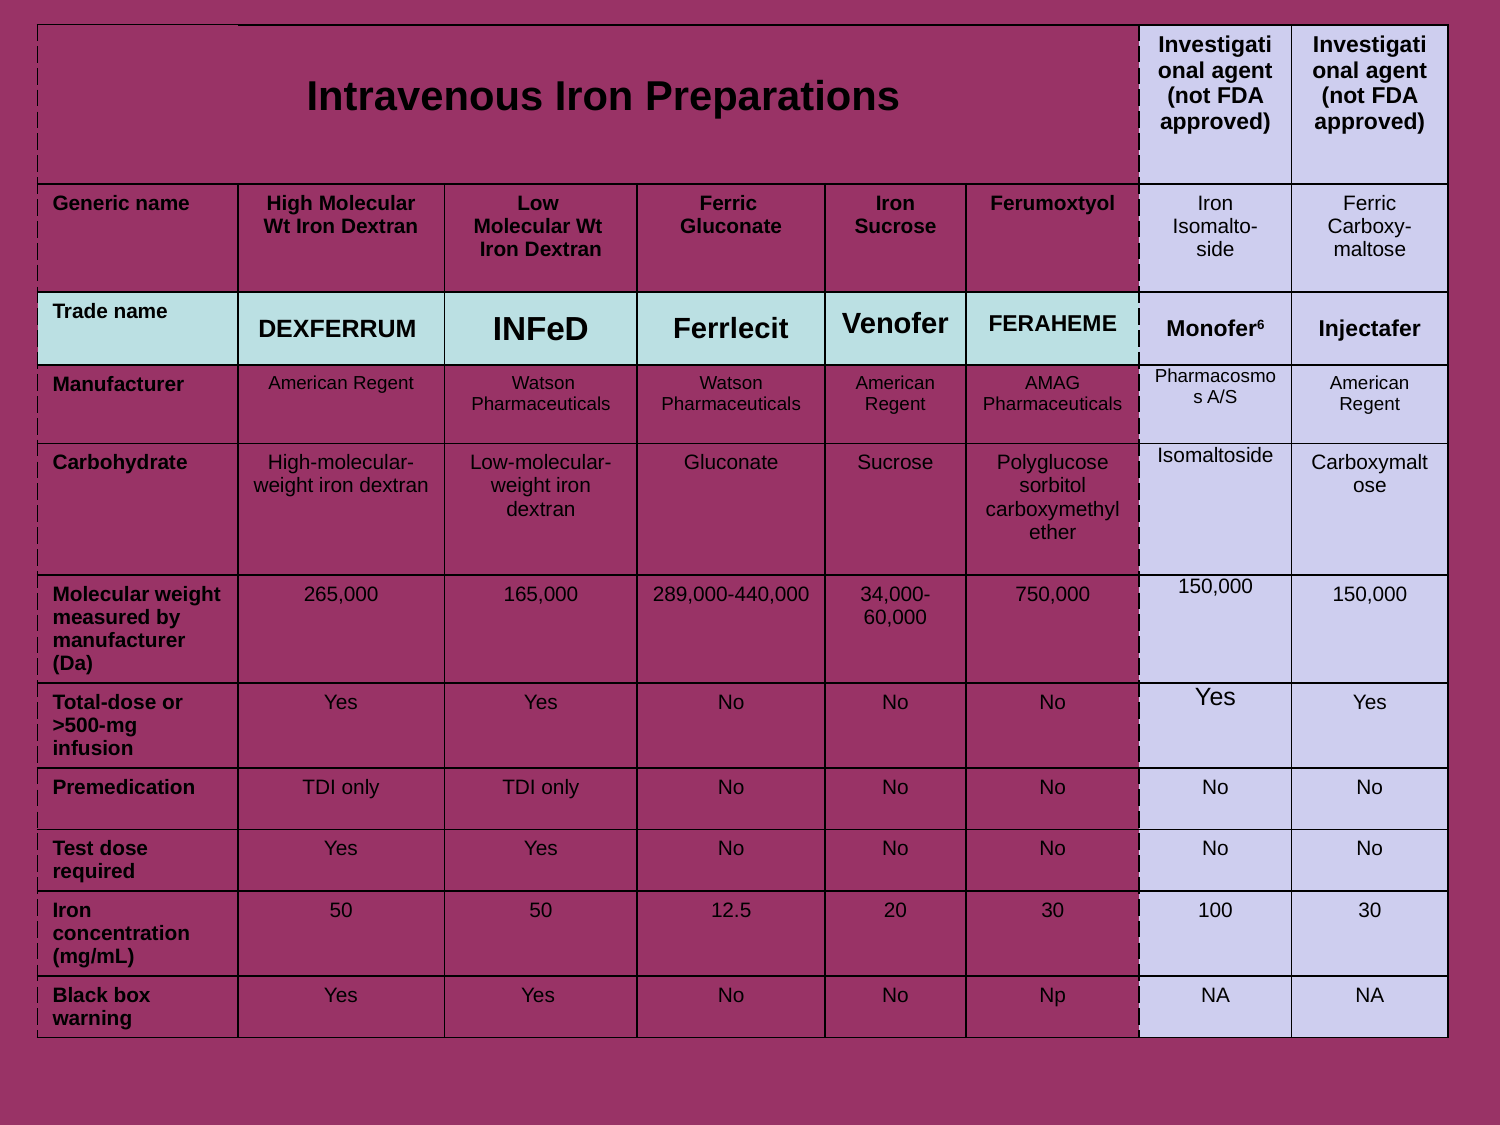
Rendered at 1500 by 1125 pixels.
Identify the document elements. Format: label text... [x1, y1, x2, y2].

table_cell 50 [445, 892, 636, 975]
table_cell Yes [1292, 684, 1447, 767]
table_cell 30 [1292, 892, 1447, 975]
table_cell No [826, 769, 965, 829]
table_header [38, 25, 238, 183]
table_cell No [967, 830, 1139, 890]
table_cell Test dose required [38, 830, 237, 890]
table_cell 30 [967, 892, 1139, 975]
table_cell Pharmacosmos A/S [1139, 366, 1291, 443]
table_cell Watson Pharmaceuticals [638, 366, 824, 443]
table_cell Yes [445, 684, 636, 767]
table_cell Sucrose [826, 444, 965, 574]
table_cell DEXFERRUM [239, 293, 444, 364]
table_cell No [638, 769, 824, 829]
table_cell NA [1292, 977, 1447, 1037]
table_cell No [1292, 769, 1447, 829]
table_cell 265,000 [239, 576, 444, 682]
table_cell 12.5 [638, 892, 824, 975]
table_cell American Regent [826, 366, 965, 443]
table_cell Total-dose or >500-mg infusion [38, 684, 237, 767]
table_cell Yes [239, 830, 444, 890]
table_cell Yes [445, 830, 636, 890]
table_cell Ferric Carboxy-maltose [1292, 185, 1447, 291]
table_cell Low-molecular-weight iron dextran [445, 444, 636, 574]
table_cell Yes [1139, 684, 1291, 767]
table_cell 289,000-440,000 [638, 576, 824, 682]
table_cell American Regent [239, 366, 444, 443]
table_cell American Regent [1292, 366, 1447, 443]
table_cell Iron Isomalto-side [1139, 185, 1291, 291]
table_cell No [826, 684, 965, 767]
table_cell Ferric Gluconate [638, 185, 824, 291]
table_cell TDI only [445, 769, 636, 829]
table_cell 150,000 [1292, 576, 1447, 682]
table_cell Isomaltoside [1139, 444, 1291, 574]
table_cell High Molecular Wt Iron Dextran [239, 185, 444, 291]
table_cell No [967, 684, 1139, 767]
table_cell 165,000 [445, 576, 636, 682]
table_cell Monofer6 [1139, 293, 1291, 364]
table_cell 150,000 [1139, 576, 1291, 682]
table_cell Manufacturer [38, 366, 237, 443]
table_cell No [638, 830, 824, 890]
table_cell No [1139, 830, 1291, 890]
table_cell 34,000-60,000 [826, 576, 965, 682]
table_cell No [826, 977, 965, 1037]
table_cell Injectafer [1292, 293, 1447, 364]
table_cell No [638, 977, 824, 1037]
table_cell Polyglucose sorbitol carboxymethylether [967, 444, 1139, 574]
table_cell No [1139, 769, 1291, 829]
table_cell Yes [239, 977, 444, 1037]
table_cell TDI only [239, 769, 444, 829]
table_cell Carboxymaltose [1292, 444, 1447, 574]
table_cell FERAHEME [967, 293, 1139, 364]
table_cell No [638, 684, 824, 767]
table_cell AMAG Pharmaceuticals [967, 366, 1139, 443]
table_cell Gluconate [638, 444, 824, 574]
table_cell Yes [239, 684, 444, 767]
table_cell Black box warning [38, 977, 237, 1037]
table_cell Carbohydrate [38, 444, 237, 574]
table_cell Low Molecular Wt Iron Dextran [445, 185, 636, 291]
table_cell 100 [1139, 892, 1291, 975]
table_cell INFeD [445, 293, 636, 364]
table_cell NA [1139, 977, 1291, 1037]
table_cell No [1292, 830, 1447, 890]
table_cell Np [967, 977, 1139, 1037]
table_cell Molecular weight measured by manufacturer (Da) [38, 576, 237, 682]
table_cell Iron concentration (mg/mL) [38, 892, 237, 975]
table_header [238, 26, 1139, 183]
table_cell Ferrlecit [638, 293, 824, 364]
table_cell Generic name [38, 185, 237, 291]
table_cell Trade name [38, 293, 237, 364]
table_cell Iron Sucrose [826, 185, 965, 291]
table_cell Premedication [38, 769, 237, 829]
table_header Investigational agent (not FDA approved) [1292, 26, 1447, 183]
table_cell Ferumoxtyol [967, 185, 1139, 291]
table_cell Yes [445, 977, 636, 1037]
table_cell 20 [826, 892, 965, 975]
table_cell Watson Pharmaceuticals [445, 366, 636, 443]
table_cell Venofer [826, 293, 965, 364]
table_cell No [826, 830, 965, 890]
table_cell No [967, 769, 1139, 829]
table_cell 50 [239, 892, 444, 975]
table_cell 750,000 [967, 576, 1139, 682]
table_cell High-molecular-weight iron dextran [239, 444, 444, 574]
table_header Investigational agent (not FDA approved) [1139, 26, 1291, 183]
text_box Intravenous Iron Preparations [291, 61, 1031, 127]
